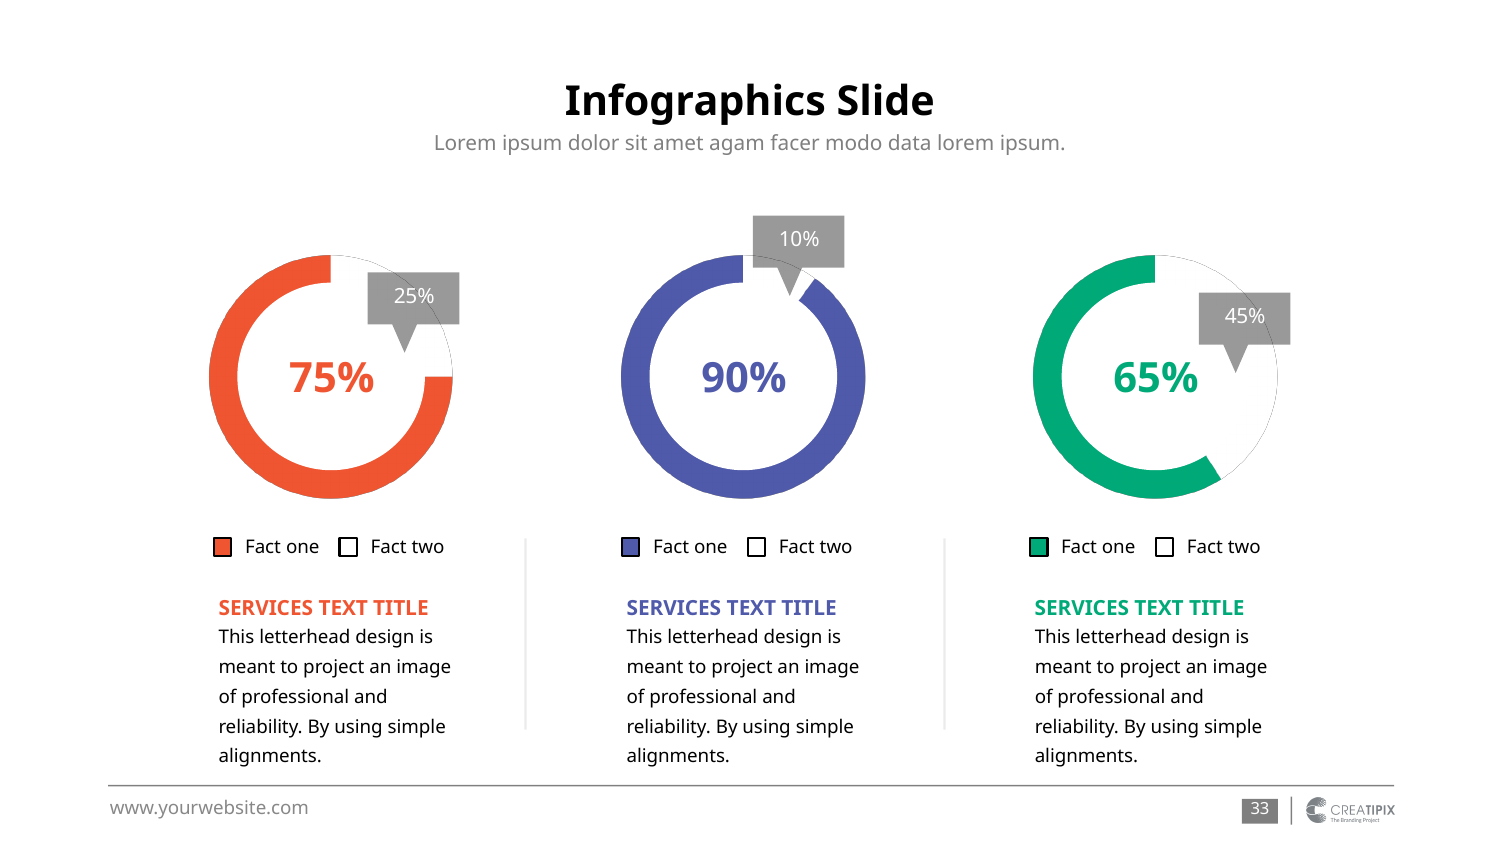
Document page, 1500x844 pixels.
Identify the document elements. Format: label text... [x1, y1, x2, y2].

text_box SERVICES TEXT TITLE [626, 587, 859, 626]
text_box SERVICES TEXT TITLE [218, 587, 451, 626]
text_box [1029, 531, 1266, 567]
slide_number ‹#› [1235, 792, 1286, 827]
title Infographics Slide [103, 69, 1397, 128]
picture [188, 222, 474, 532]
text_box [752, 215, 845, 268]
text_box This letterhead design is meant to project an image of professional and reliability. By using simple alignments. [1034, 637, 1290, 747]
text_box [213, 531, 450, 567]
footer www.yourwebsite.com [94, 794, 455, 819]
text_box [367, 271, 460, 325]
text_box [1198, 292, 1291, 345]
picture [600, 222, 886, 532]
text_box This letterhead design is meant to project an image of professional and reliability. By using simple alignments. [218, 637, 474, 747]
picture [1306, 797, 1395, 823]
text_box This letterhead design is meant to project an image of professional and reliability. By using simple alignments. [626, 637, 882, 747]
list Lorem ipsum dolor sit amet agam facer modo data lorem ipsum. [107, 128, 1393, 156]
text_box SERVICES TEXT TITLE [1034, 587, 1267, 626]
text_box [621, 531, 858, 567]
picture [1012, 222, 1298, 532]
